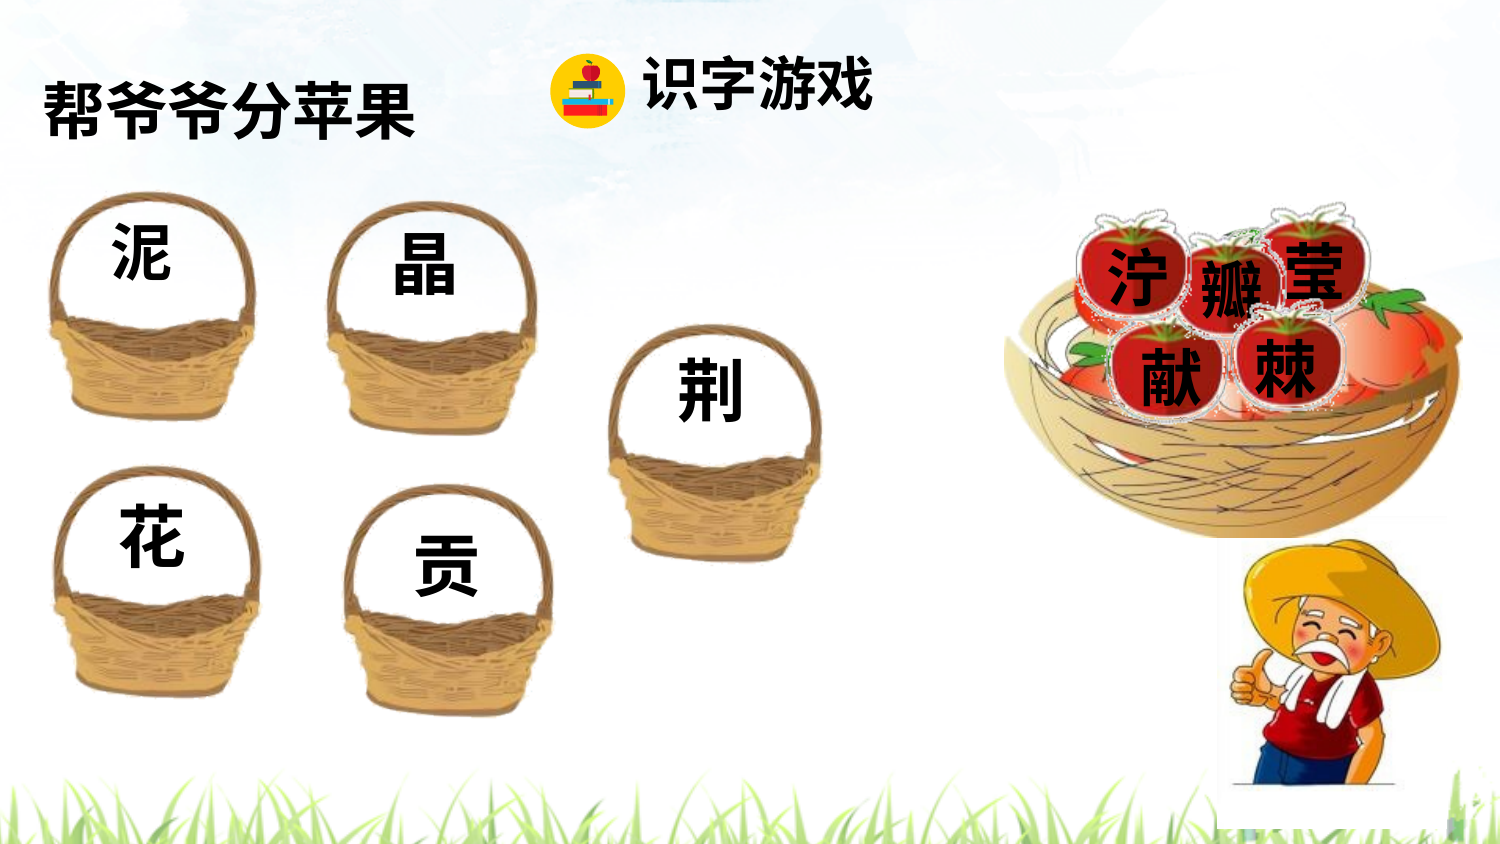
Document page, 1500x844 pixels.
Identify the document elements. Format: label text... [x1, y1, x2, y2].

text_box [1228, 189, 1394, 327]
text_box 帮爷爷分苹果 [31, 66, 465, 153]
text_box 识字游戏 [630, 41, 949, 124]
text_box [1219, 214, 1309, 285]
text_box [1082, 337, 1252, 432]
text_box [550, 53, 626, 129]
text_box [1147, 337, 1204, 348]
picture [0, 0, 1500, 844]
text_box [1053, 196, 1214, 329]
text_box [1209, 286, 1370, 420]
